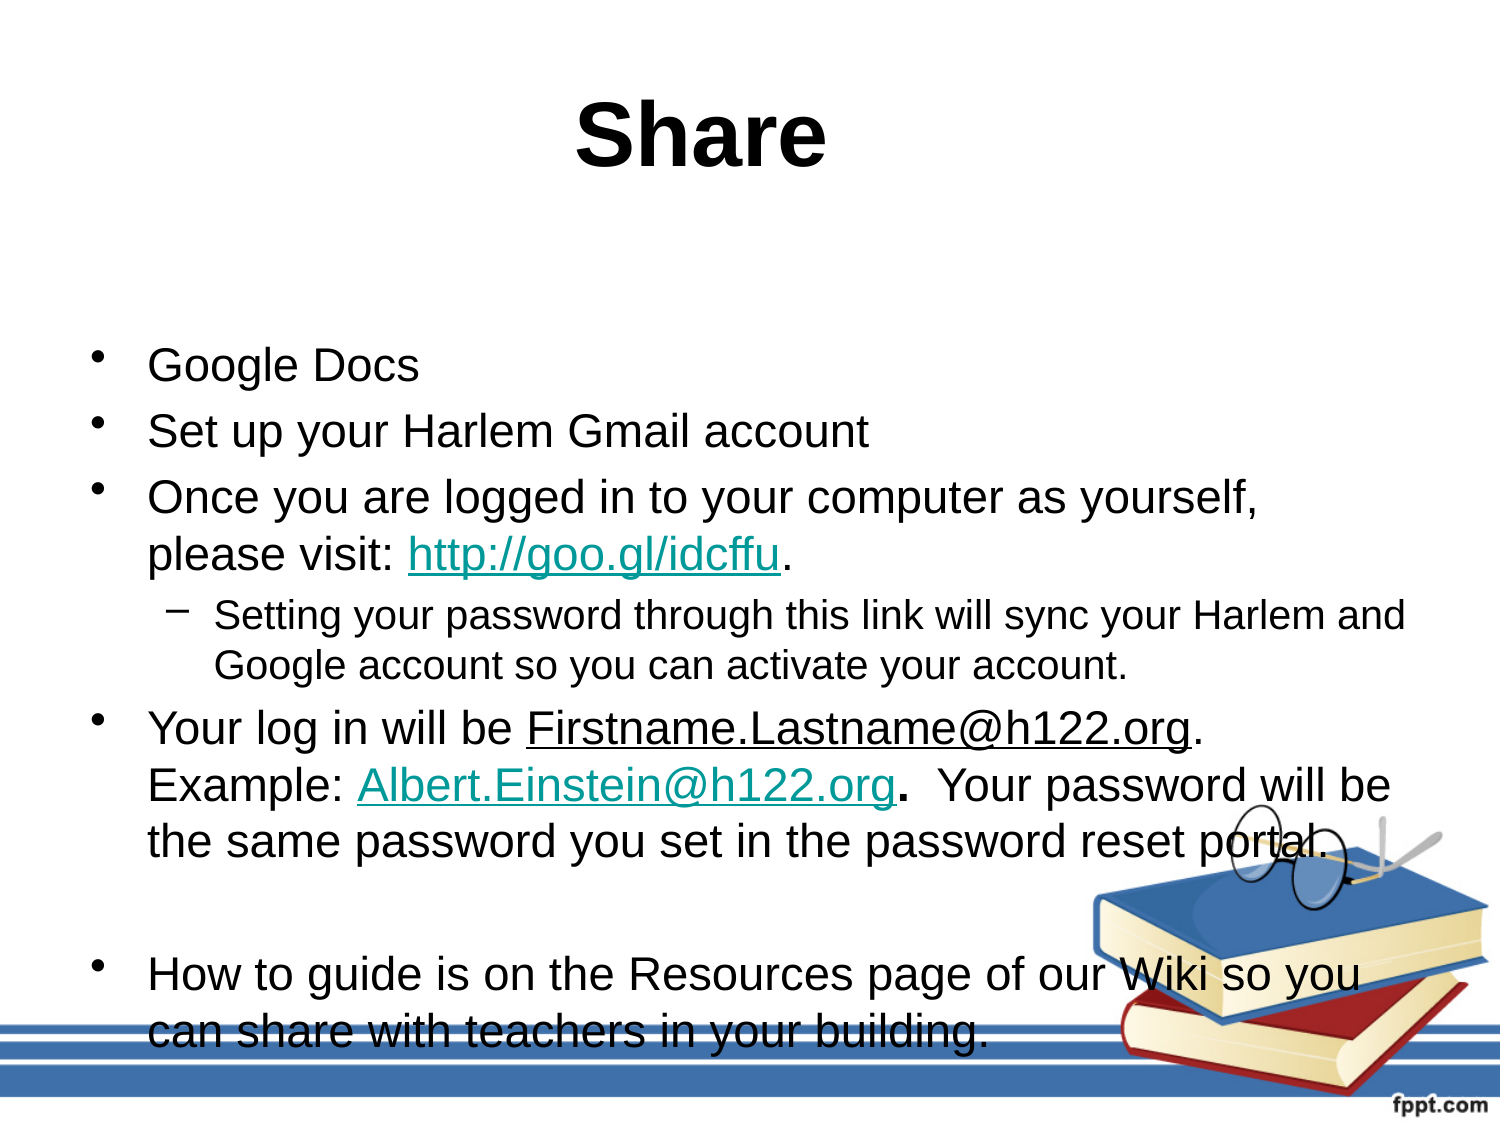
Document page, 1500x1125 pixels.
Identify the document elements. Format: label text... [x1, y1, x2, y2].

title Share [26, 42, 1377, 218]
list Google Docs Set up your Harlem Gmail account Once you are logged in to your computer as yourself, please visit: http://goo.gl/idcffu. Setting your password through this link will sync your Harlem and Google account so you can activate your account. Your log in will be Firstname.Lastname@h122.org. Example: Albert.Einstein@h122.org. Your password will be the same password you set in the password reset portal. How to guide is on the Resources page of our Wiki so you can share with teachers in your building. [75, 326, 1425, 1085]
picture [0, 0, 1500, 1125]
